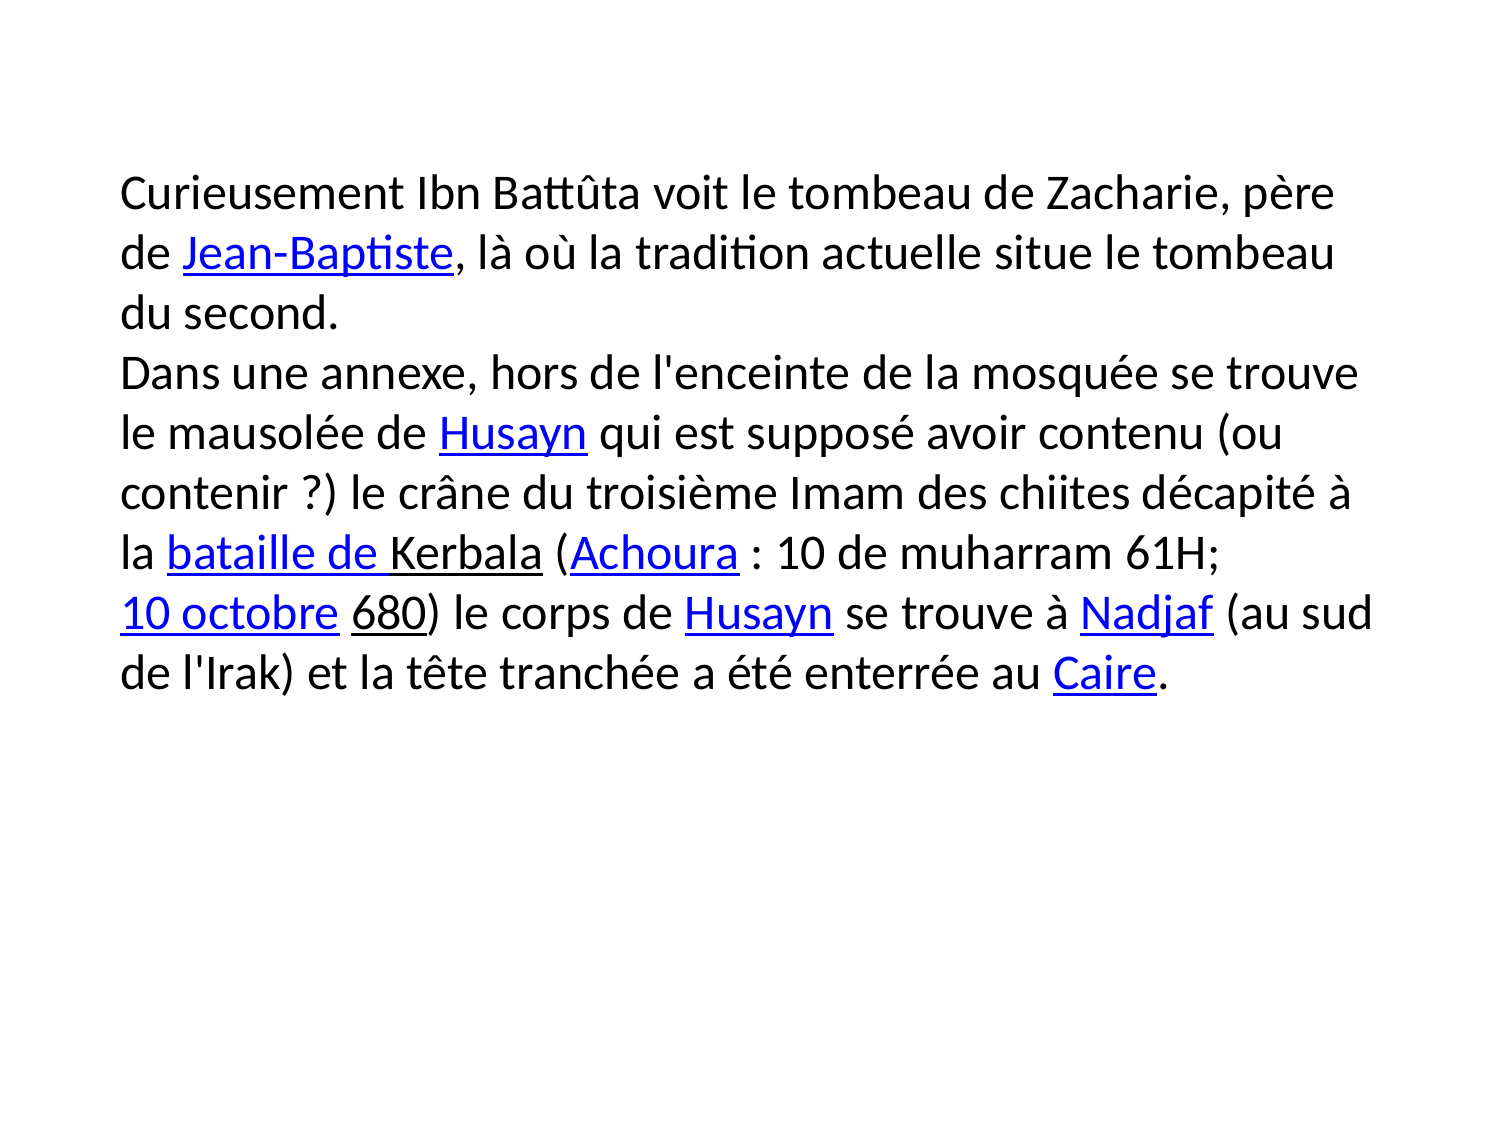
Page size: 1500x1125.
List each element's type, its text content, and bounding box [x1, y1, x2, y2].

text_box Curieusement Ibn Battûta voit le tombeau de Zacharie, père de Jean-Baptiste, là où la tradition actuelle situe le tombeau du second. Dans une annexe, hors de l'enceinte de la mosquée se trouve le mausolée de Husayn qui est supposé avoir contenu (ou contenir ?) le crâne du troisième Imam des chiites décapité à la bataille de Kerbala (Achoura : 10 de muharram 61H; 10 octobre 680) le corps de Husayn se trouve à Nadjaf (au sud de l'Irak) et la tête tranchée a été enterrée au Caire. [105, 152, 1395, 708]
